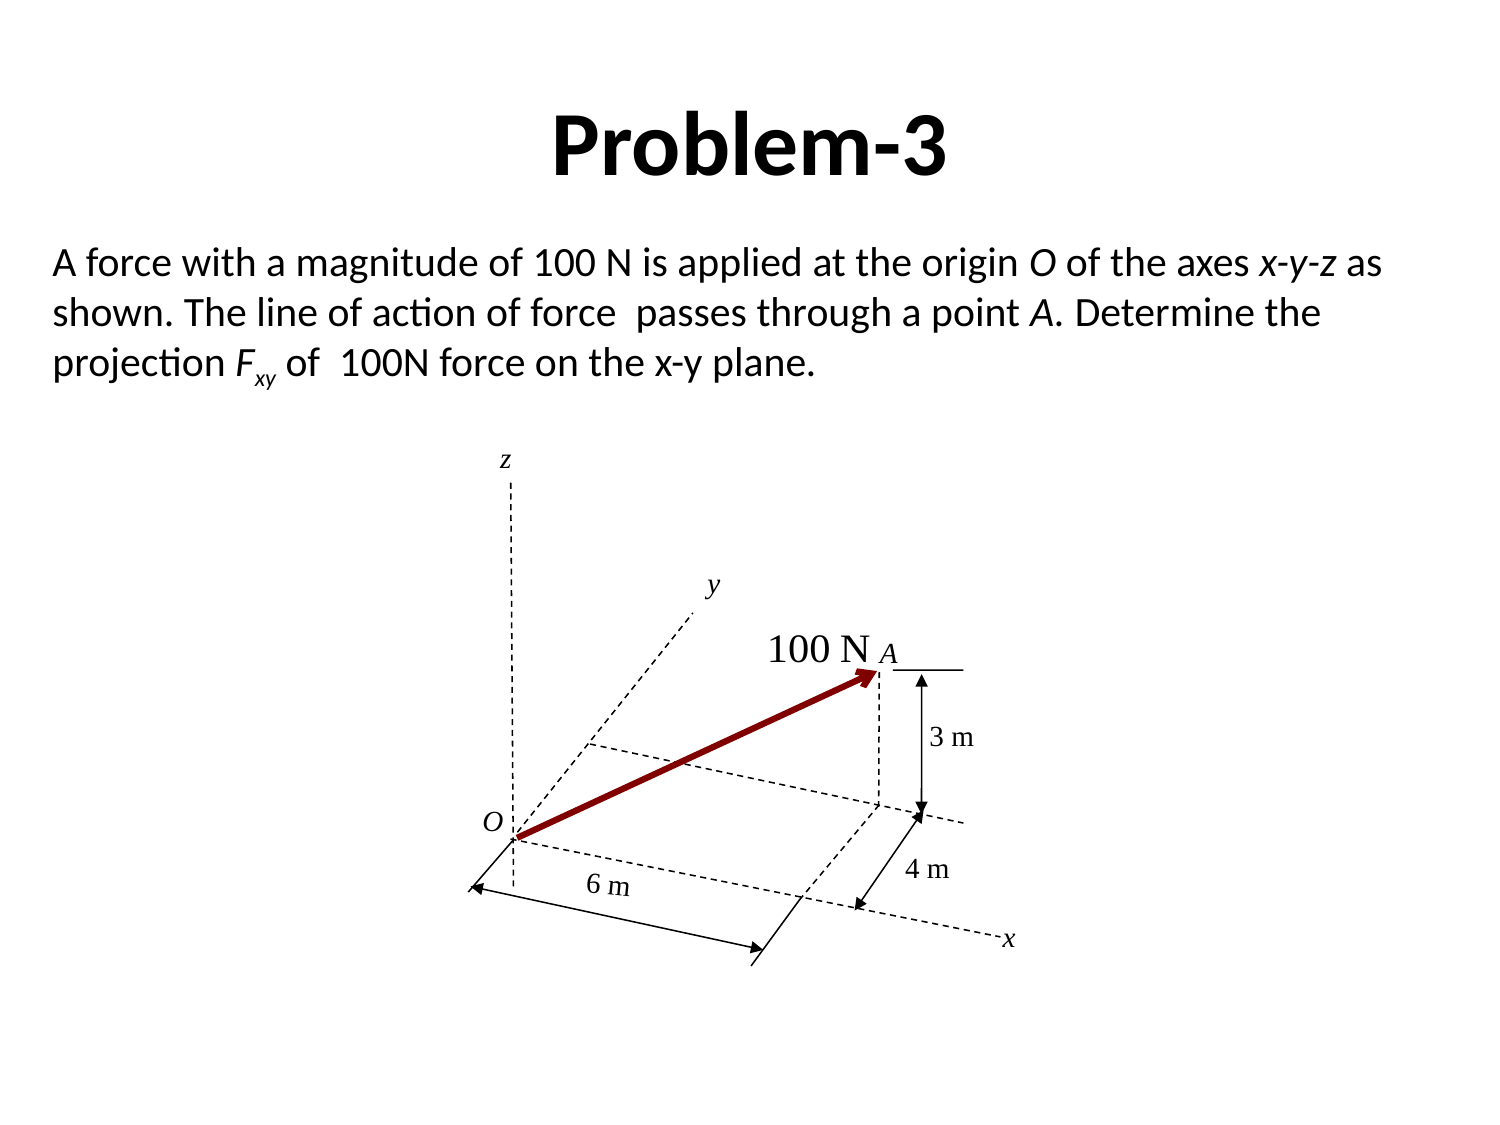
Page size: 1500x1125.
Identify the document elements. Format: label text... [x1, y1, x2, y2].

text_box A force with a magnitude of 100 N is applied at the origin O of the axes x-y-z as shown. The line of action of force passes through a point A. Determine the projection Fxy of 100N force on the x-y plane. [37, 226, 1450, 399]
title Problem-3 [75, 45, 1425, 226]
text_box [467, 432, 1056, 986]
